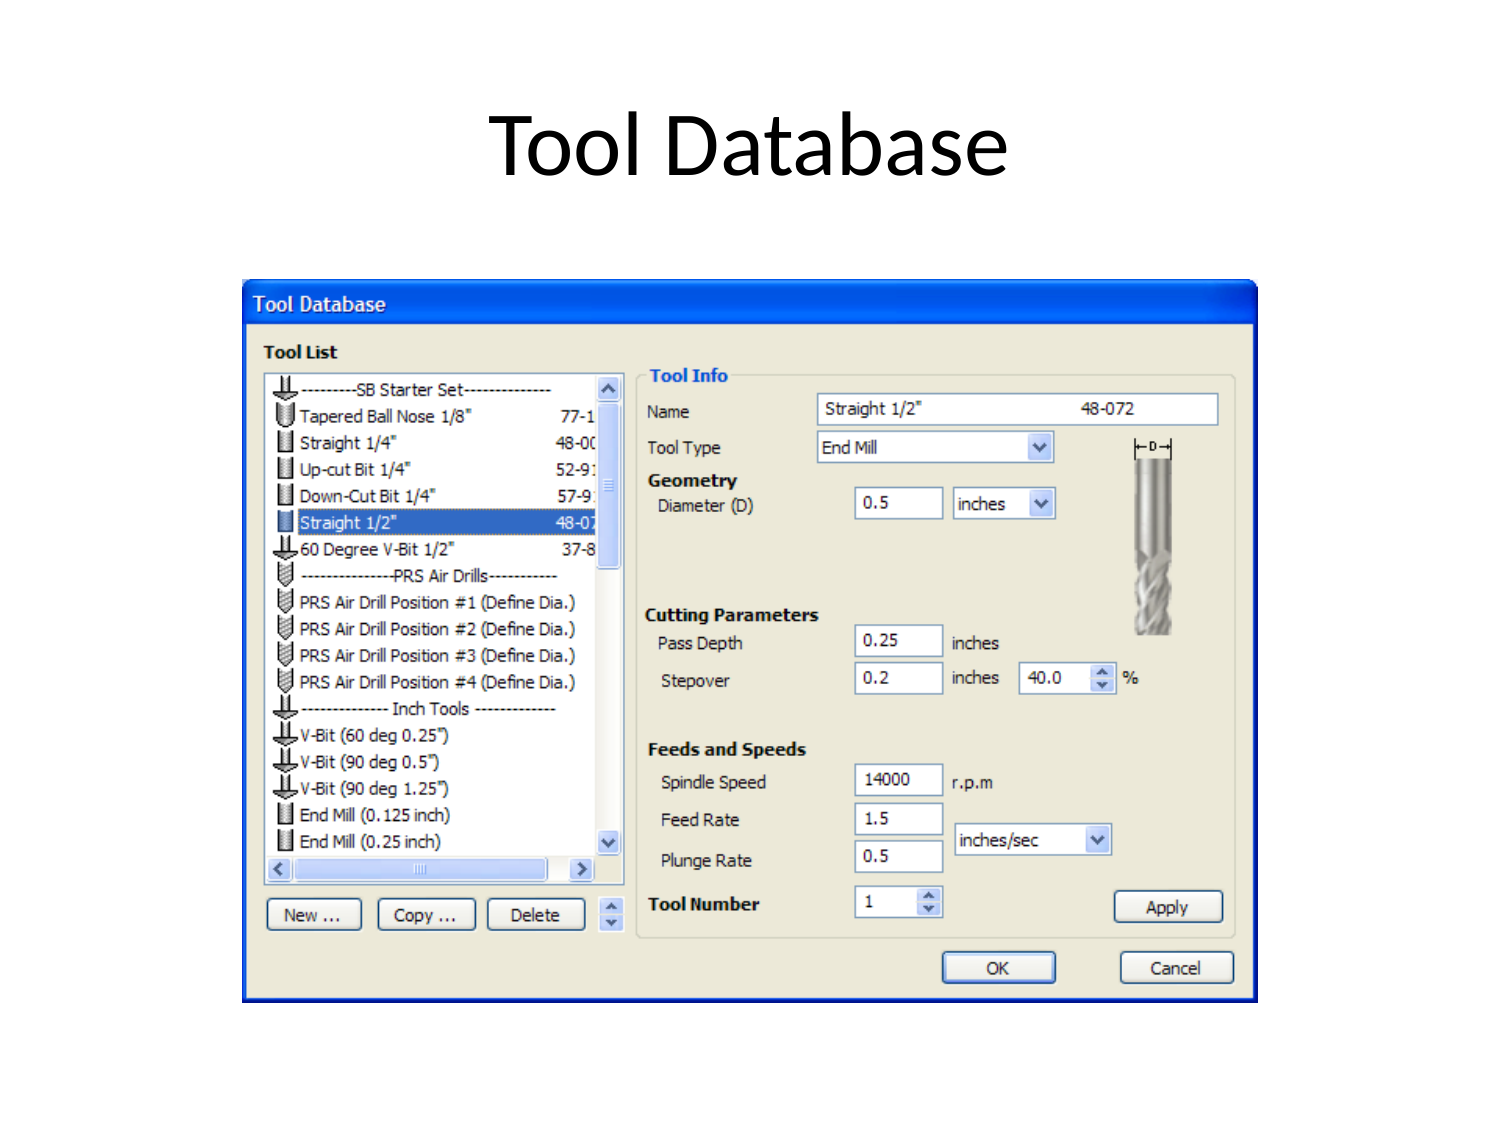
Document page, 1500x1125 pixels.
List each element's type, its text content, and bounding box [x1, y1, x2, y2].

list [241, 279, 1258, 1004]
title Tool Database [75, 45, 1425, 233]
